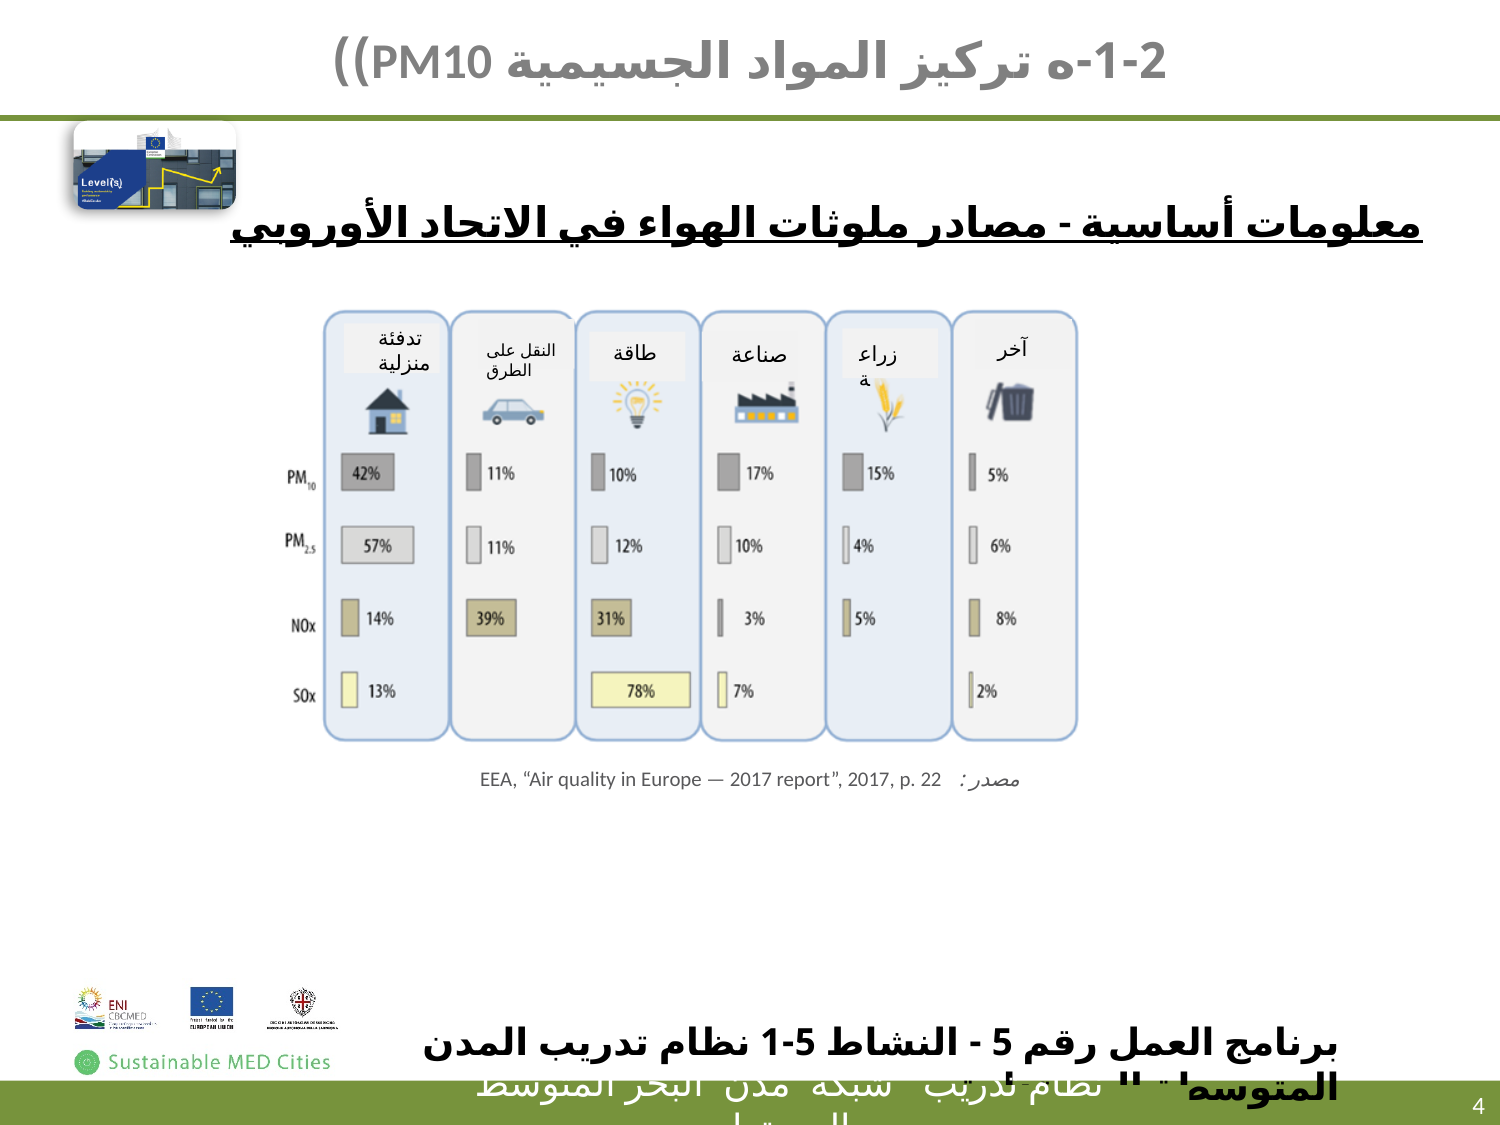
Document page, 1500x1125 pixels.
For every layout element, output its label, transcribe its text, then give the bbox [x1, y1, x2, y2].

slide_number 4 [1496, 1074, 1500, 1125]
picture [262, 289, 1109, 758]
title 1-2-ه تركيز المواد الجسيمية PM10)) [0, 0, 1500, 117]
picture [62, 978, 356, 1080]
text_box مصدر : EEA, “Air quality in Europe — 2017 report”, 2017, p. 22 [312, 758, 1188, 798]
text_box معلومات أساسية - مصادر ملوثات الهواء في الاتحاد الأوروبي [215, 188, 1500, 288]
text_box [330, 990, 1493, 1123]
picture [73, 120, 237, 210]
